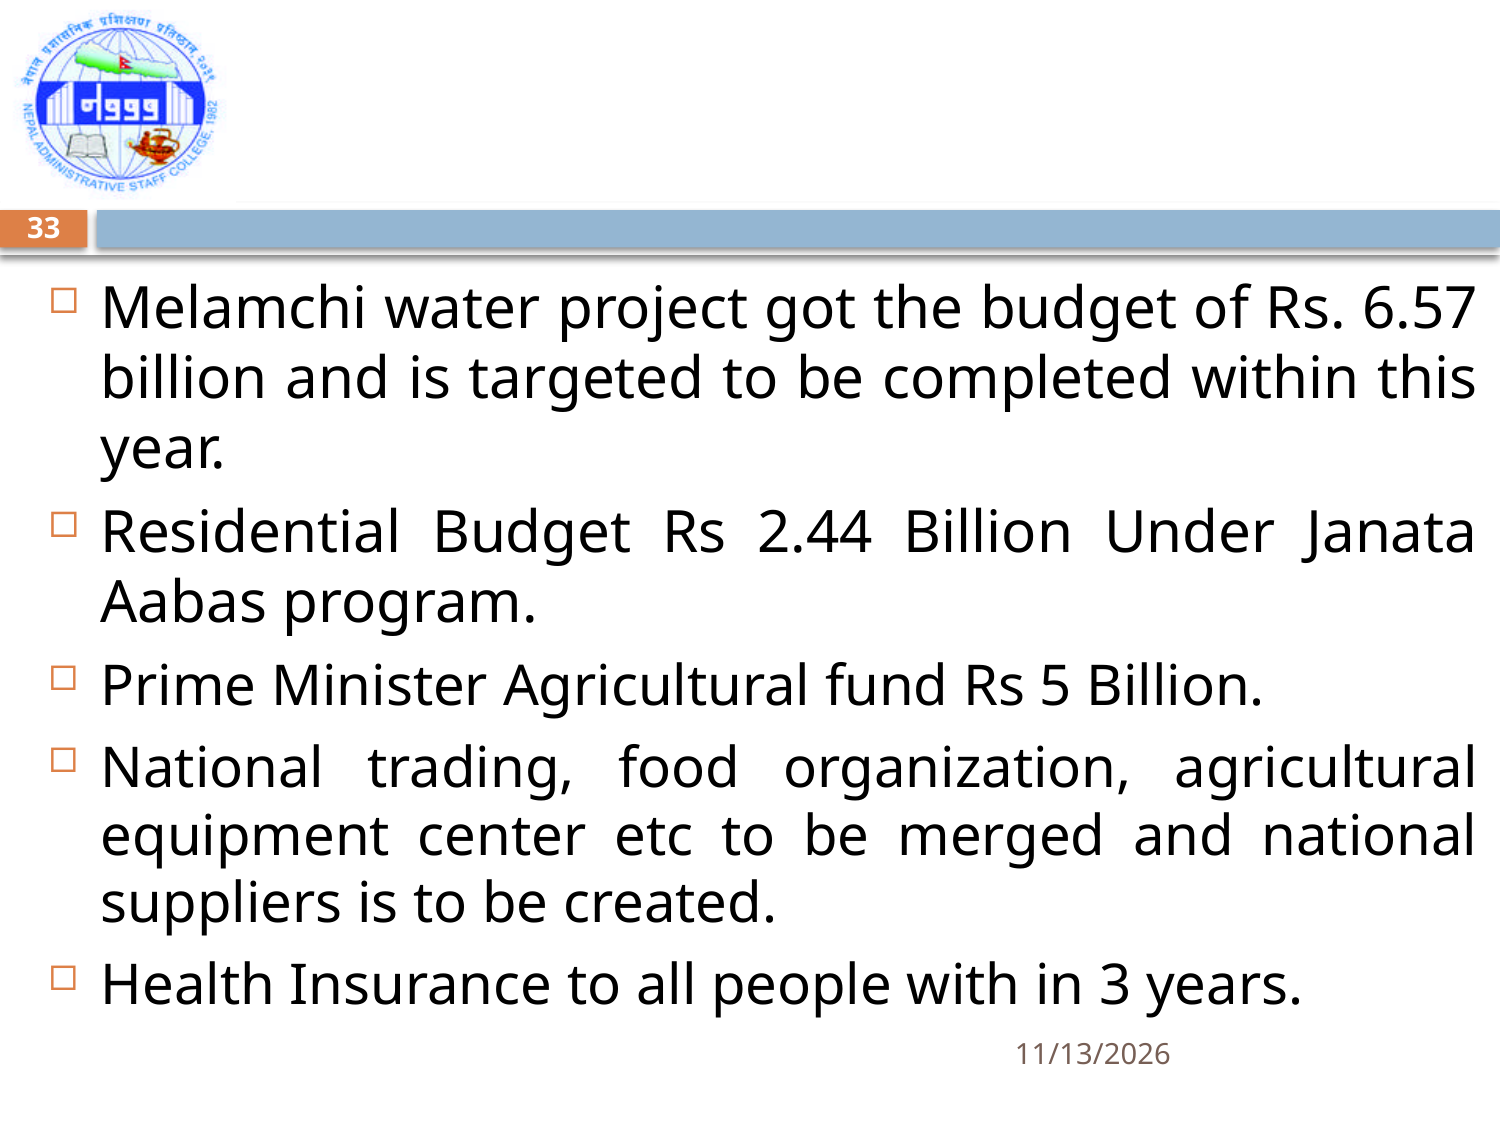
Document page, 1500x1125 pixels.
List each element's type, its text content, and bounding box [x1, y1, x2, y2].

slide_number 33 [0, 208, 88, 249]
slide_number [999, 1025, 1438, 1085]
picture [1, 0, 236, 208]
list Melamchi water project got the budget of Rs. 6.57 billion and is targeted to be completed within this year. Residential Budget Rs 2.44 Billion Under Janata Aabas program. Prime Minister Agricultural fund Rs 5 Billion. National trading, food organization, agricultural equipment center etc to be merged and national suppliers is to be created. Health Insurance to all people with in 3 years. [33, 262, 1493, 1025]
